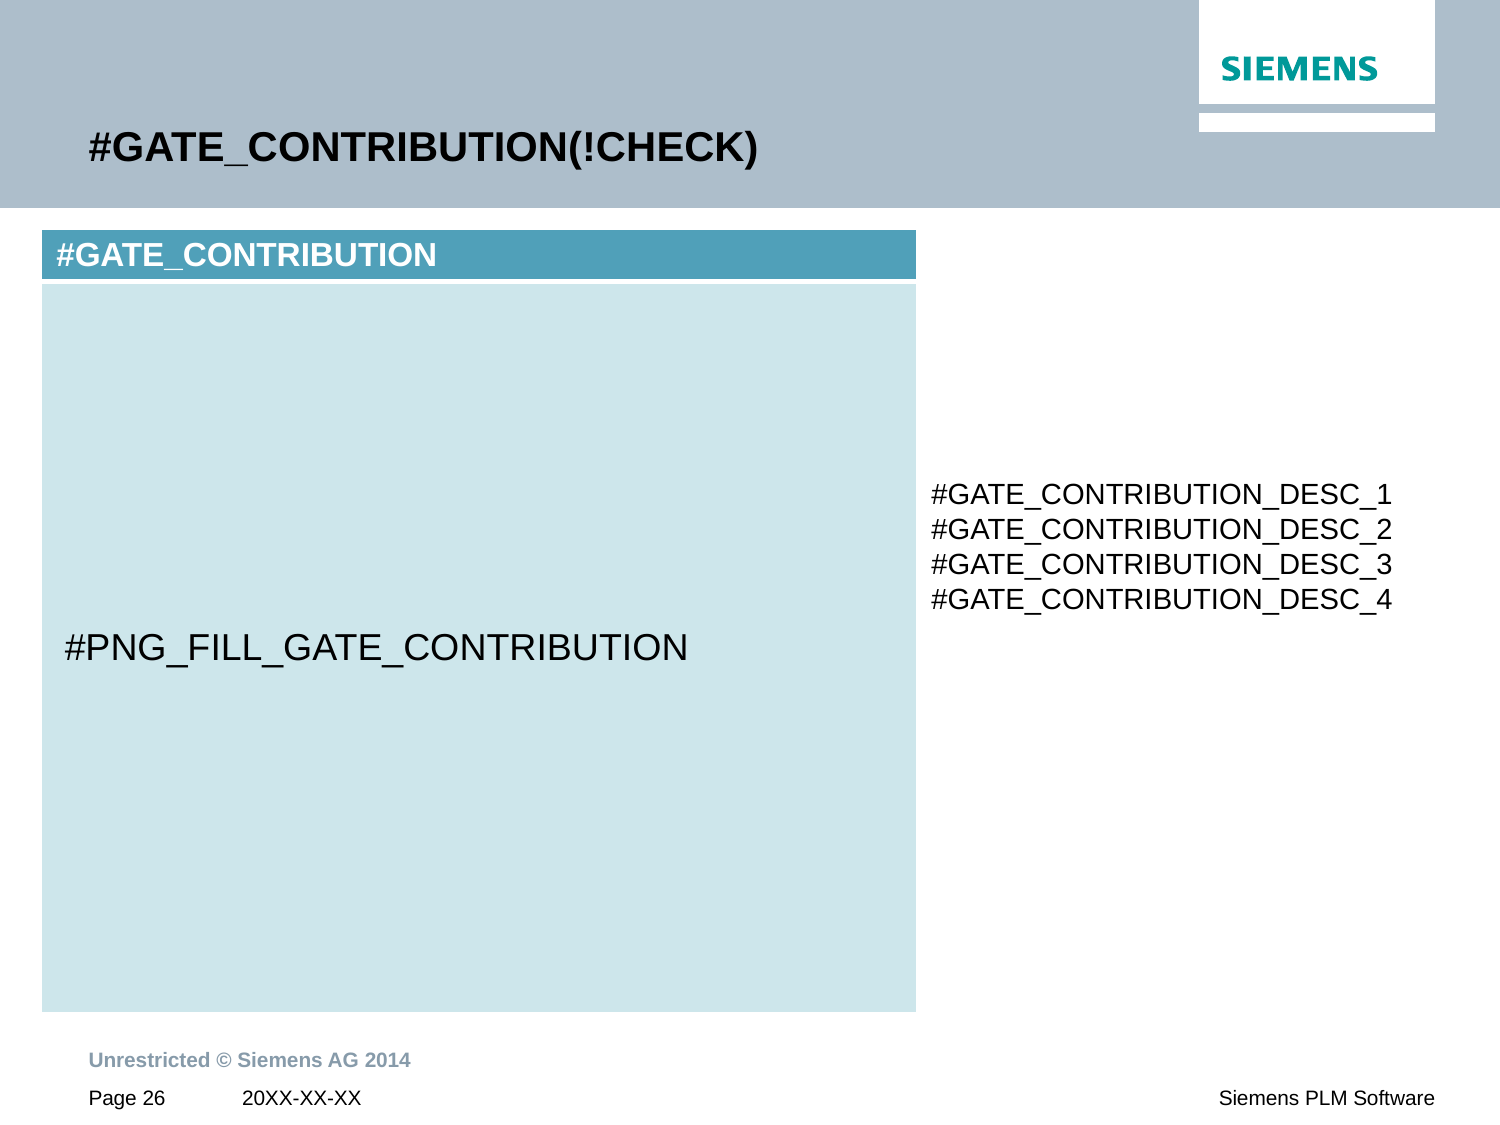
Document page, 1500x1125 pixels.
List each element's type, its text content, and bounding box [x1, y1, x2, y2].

table_header #GATE_CONTRIBUTION [42, 230, 916, 279]
table_cell [42, 284, 916, 1012]
text_box #GATE_CONTRIBUTION_DESC_1 #GATE_CONTRIBUTION_DESC_2 #GATE_CONTRIBUTION_DESC_3 #GATE_CONTRIBUTION_DESC_4 [916, 467, 1437, 658]
text_box #PNG_FILL_GATE_CONTRIBUTION [64, 302, 892, 988]
title #GATE_CONTRIBUTION(!CHECK) [0, 0, 1500, 209]
